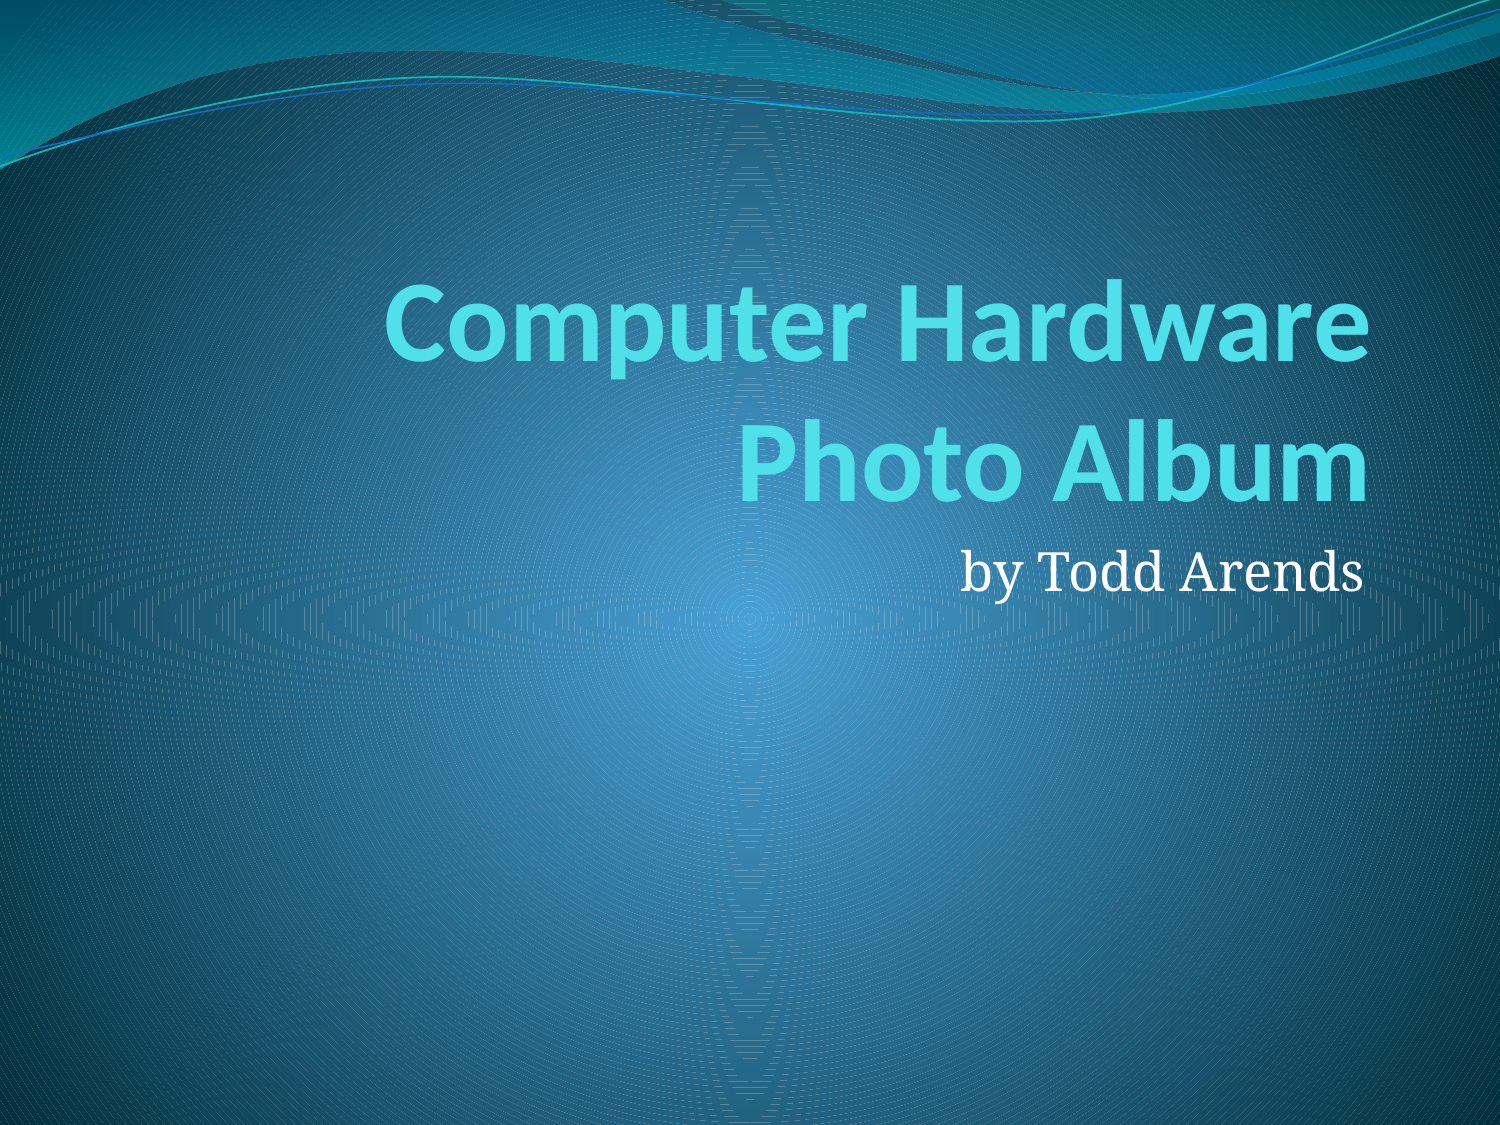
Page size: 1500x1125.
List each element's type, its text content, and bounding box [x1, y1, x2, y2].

title Computer Hardware Photo Album [87, 224, 1376, 525]
subtitle by Todd Arends [87, 529, 1376, 818]
